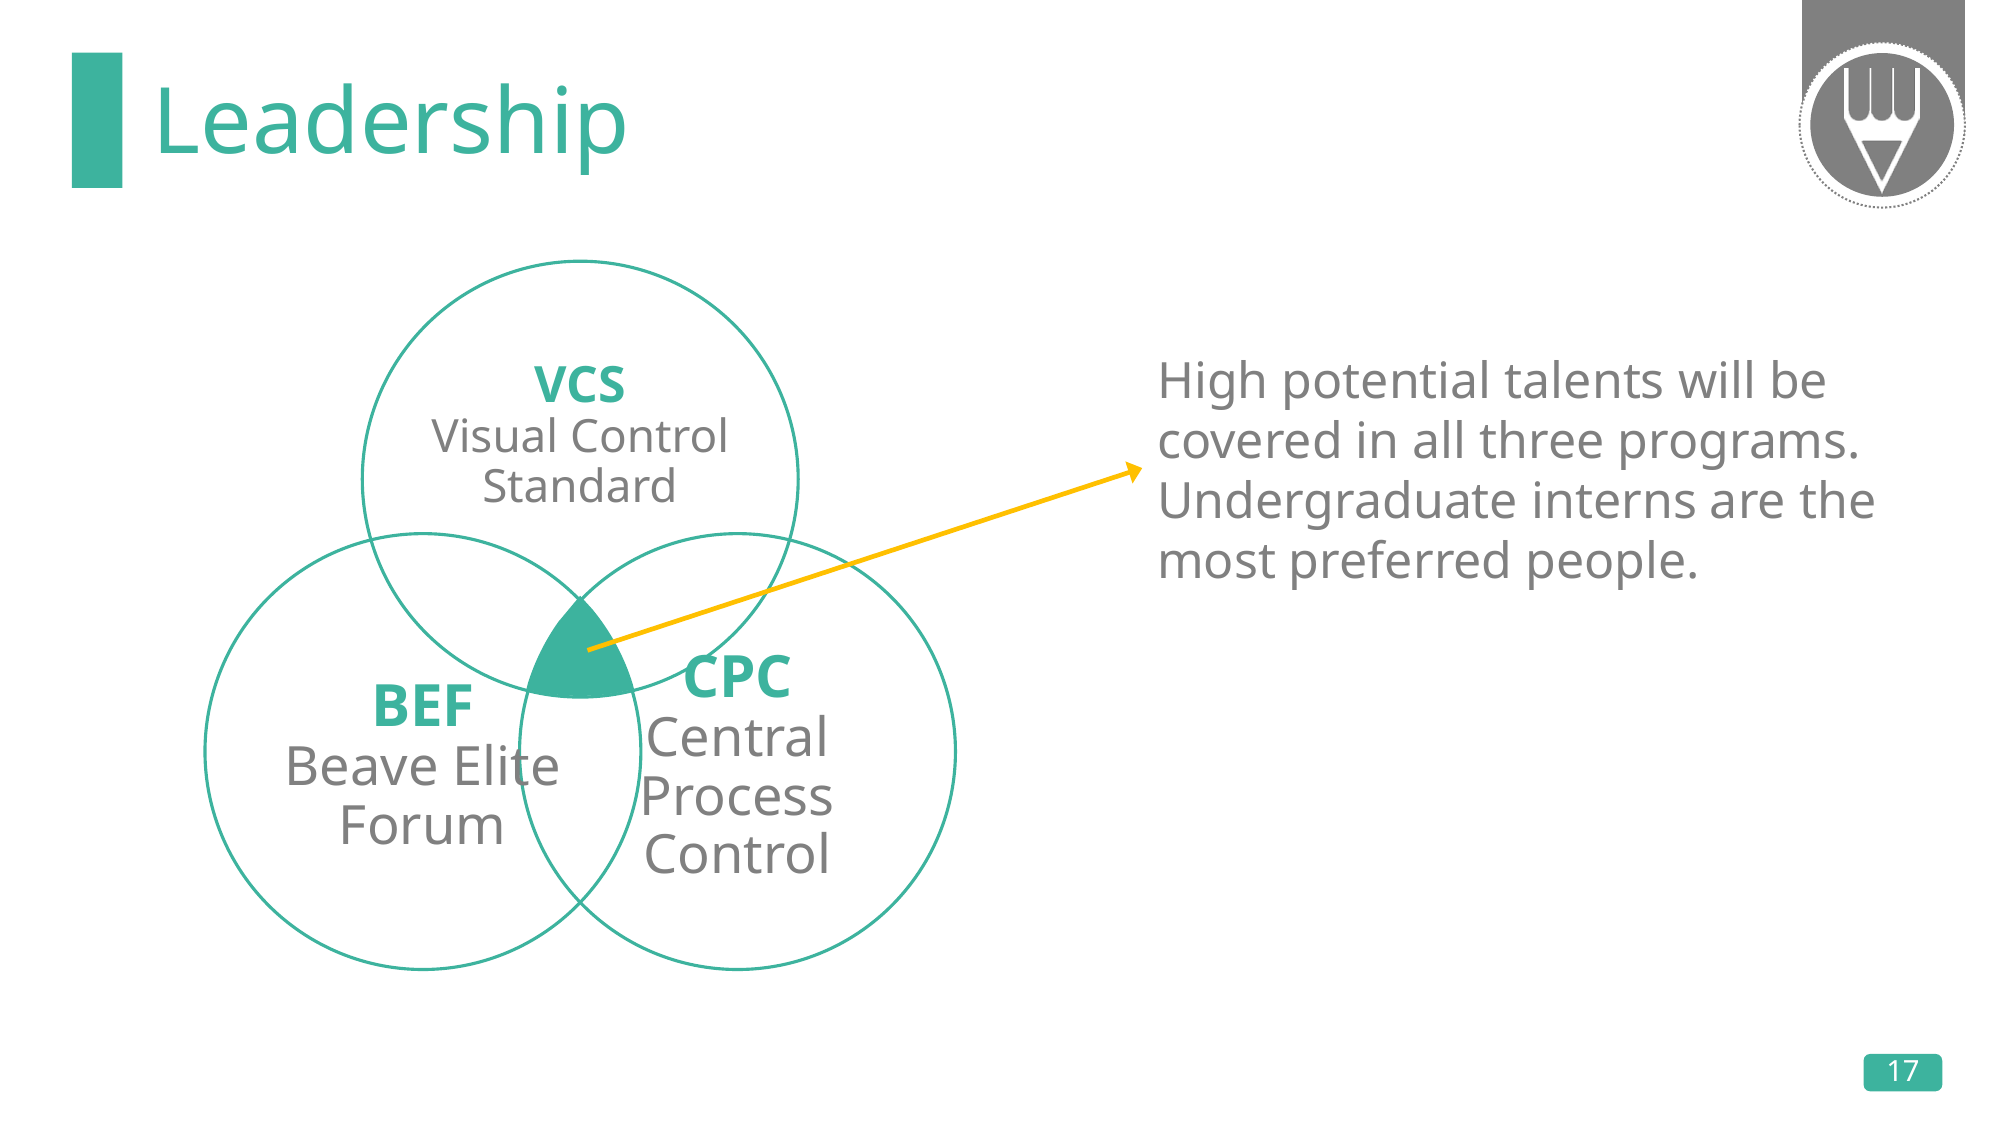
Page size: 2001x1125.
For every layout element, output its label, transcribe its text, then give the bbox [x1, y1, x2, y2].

title Leadership [137, 59, 1863, 188]
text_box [0, 240, 1236, 991]
picture [1844, 68, 1920, 194]
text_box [587, 469, 1143, 651]
slide_number 17 [1677, 1042, 2000, 1103]
text_box High potential talents will be covered in all three programs. Undergraduate interns are the most preferred people. [1236, 340, 1931, 596]
